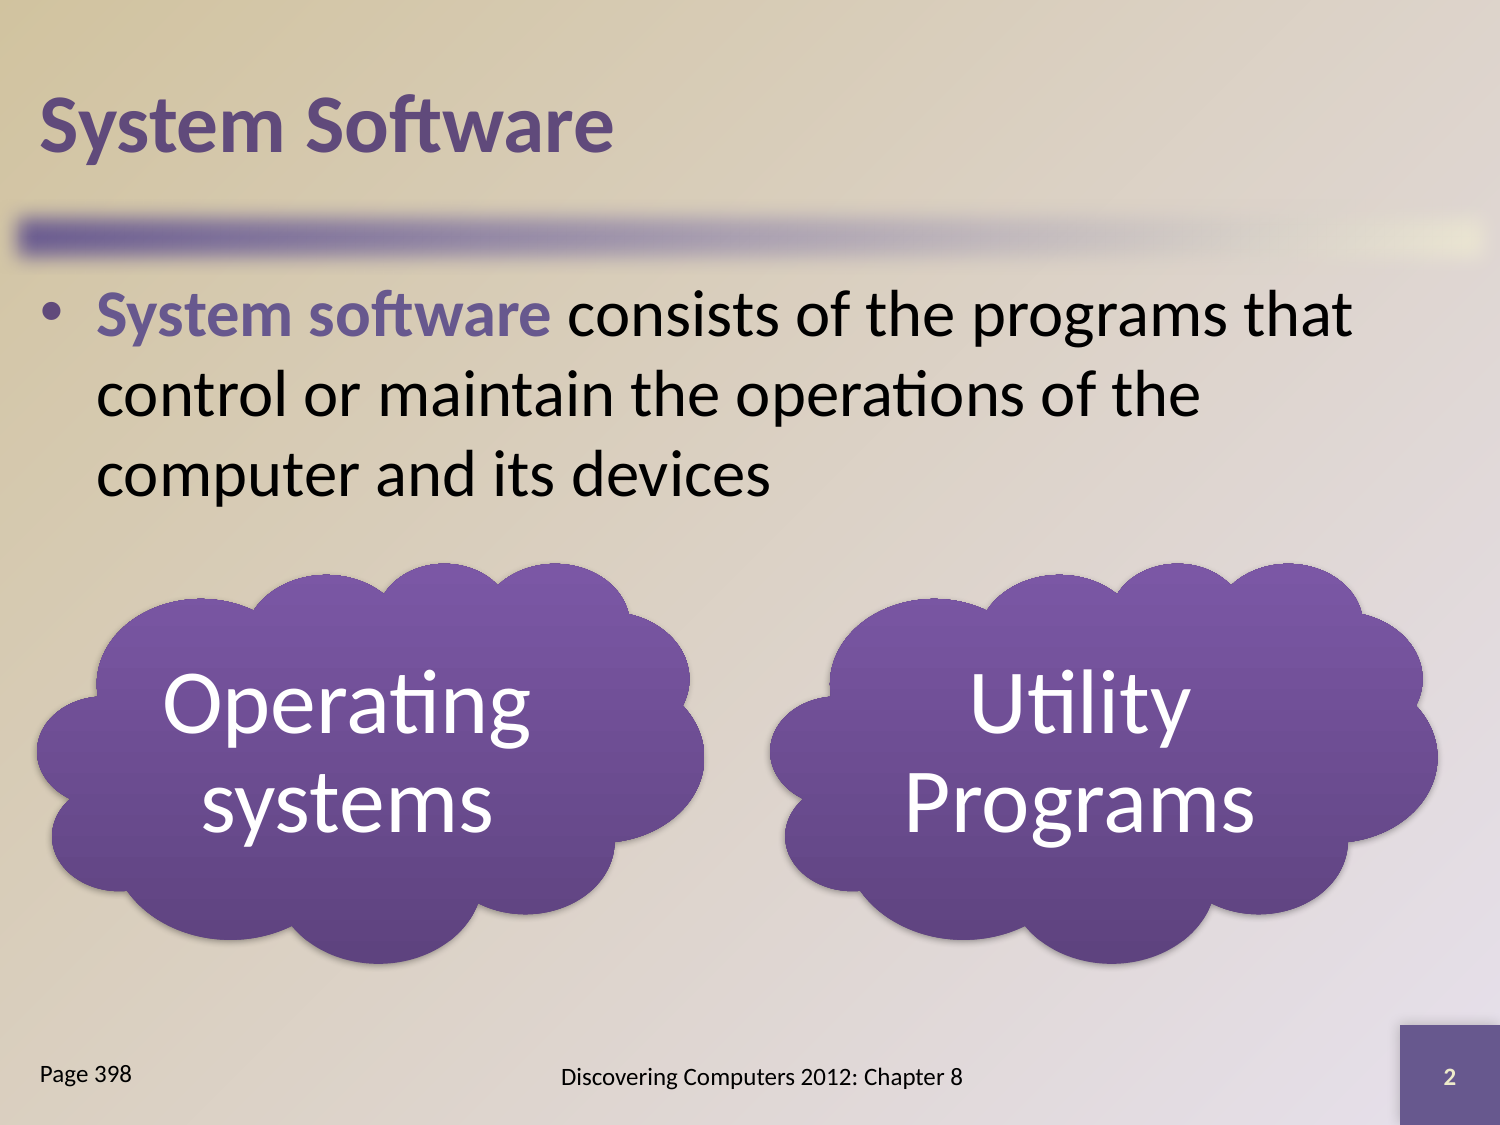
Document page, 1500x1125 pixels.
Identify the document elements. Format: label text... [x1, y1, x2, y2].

list Page 398 [24, 1050, 300, 1125]
list System software consists of the programs that control or maintain the operations of the computer and its devices [24, 262, 1475, 1025]
slide_number 2 [1400, 1025, 1500, 1125]
footer Discovering Computers 2012: Chapter 8 [450, 1037, 1075, 1113]
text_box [37, 499, 1438, 1026]
title System Software [24, 24, 1475, 213]
